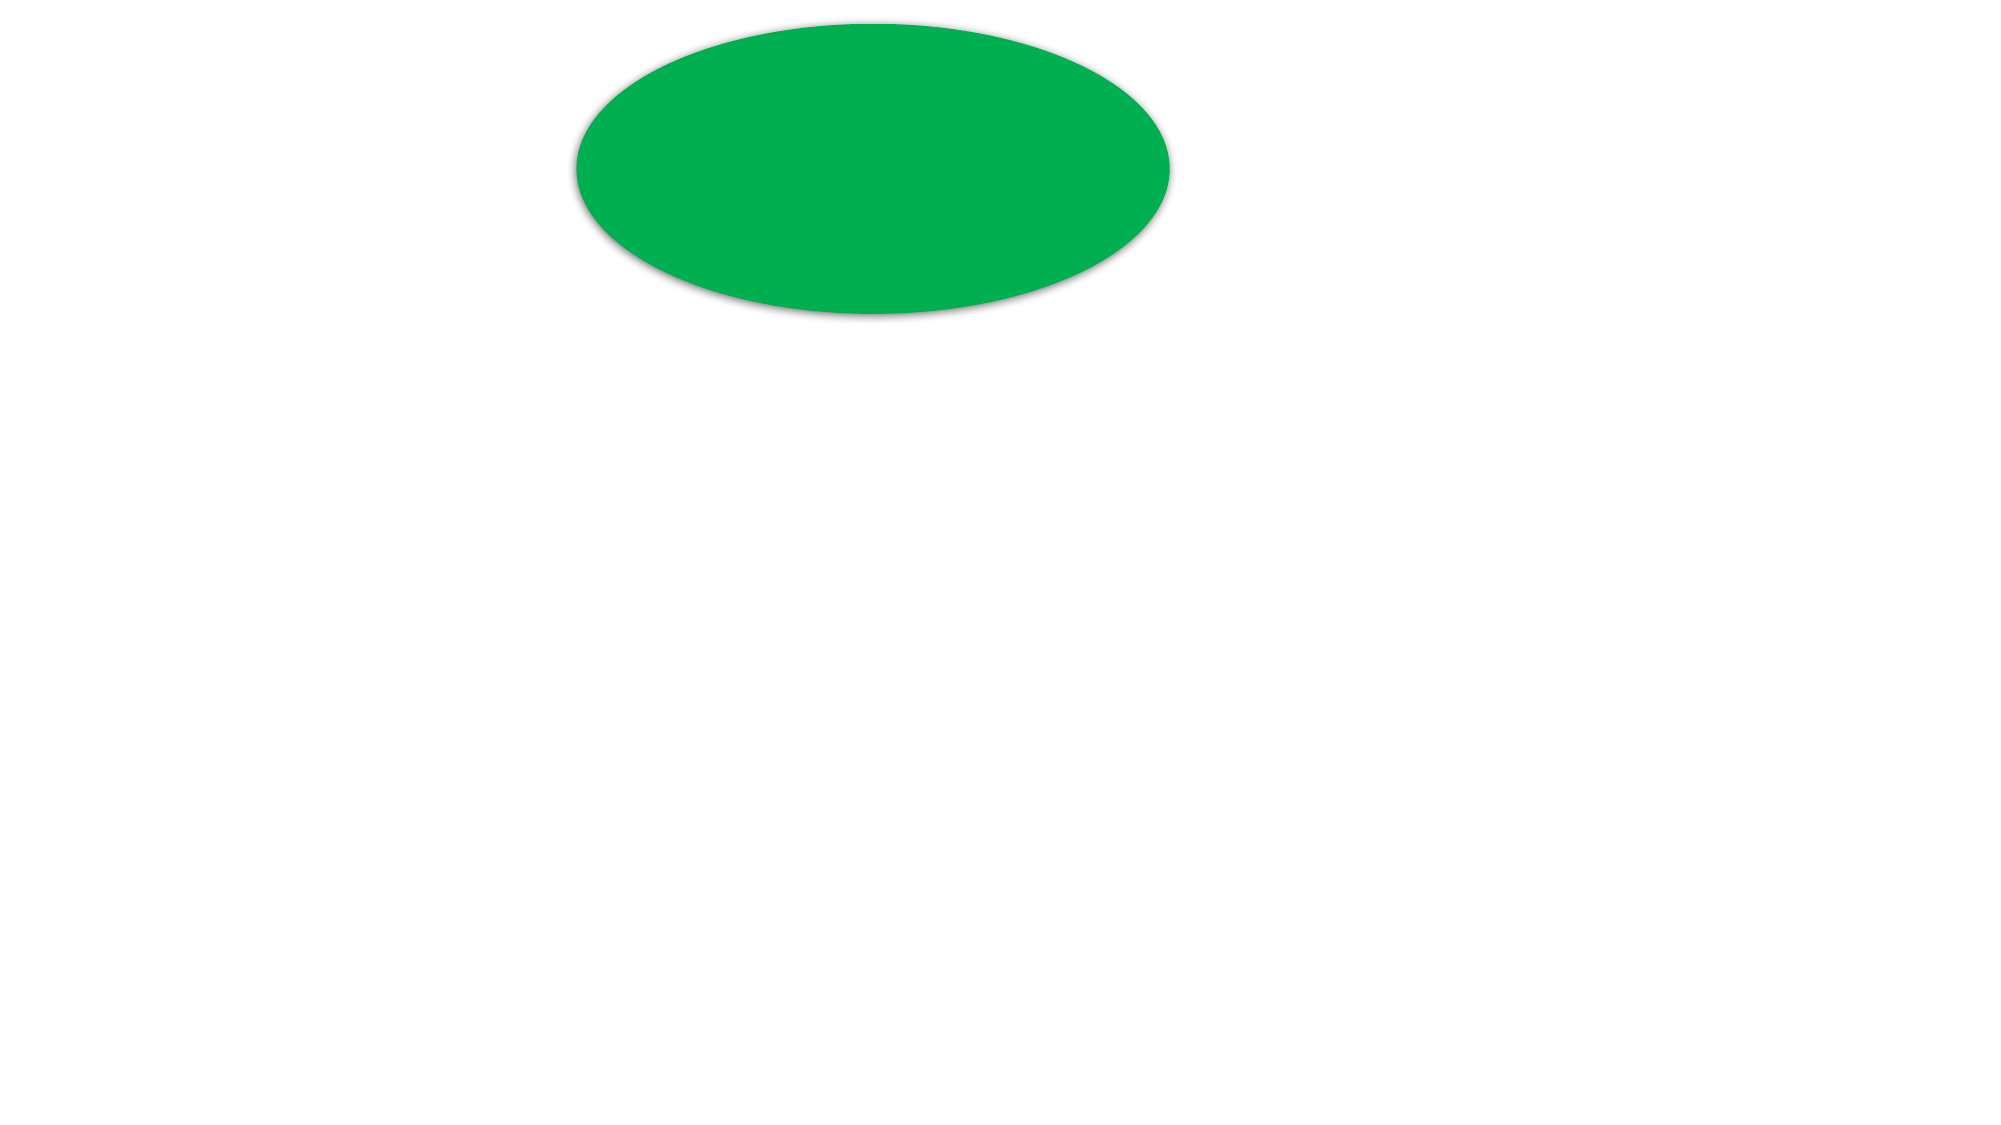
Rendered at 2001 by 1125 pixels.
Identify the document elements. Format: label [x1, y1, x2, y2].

text_box [576, 23, 1170, 314]
